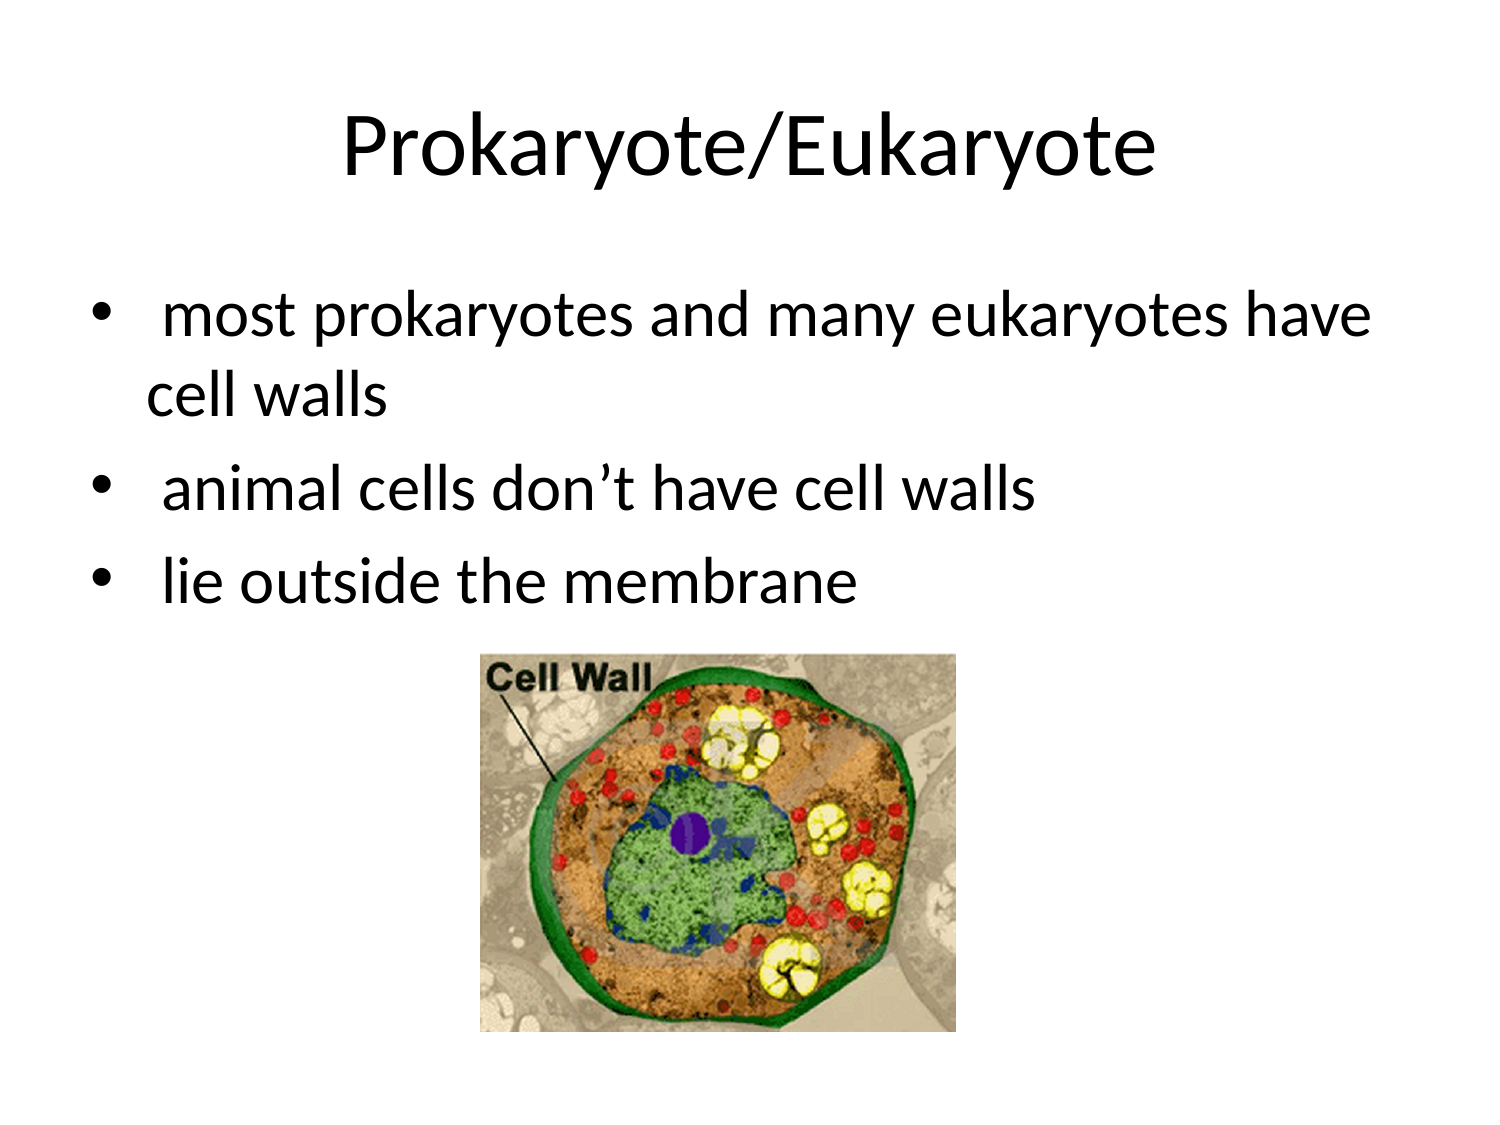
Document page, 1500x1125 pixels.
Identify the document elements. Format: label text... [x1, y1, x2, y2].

picture [480, 652, 957, 1032]
list most prokaryotes and many eukaryotes have cell walls animal cells don’t have cell walls lie outside the membrane [75, 262, 1425, 1005]
title Prokaryote/Eukaryote [75, 45, 1425, 233]
